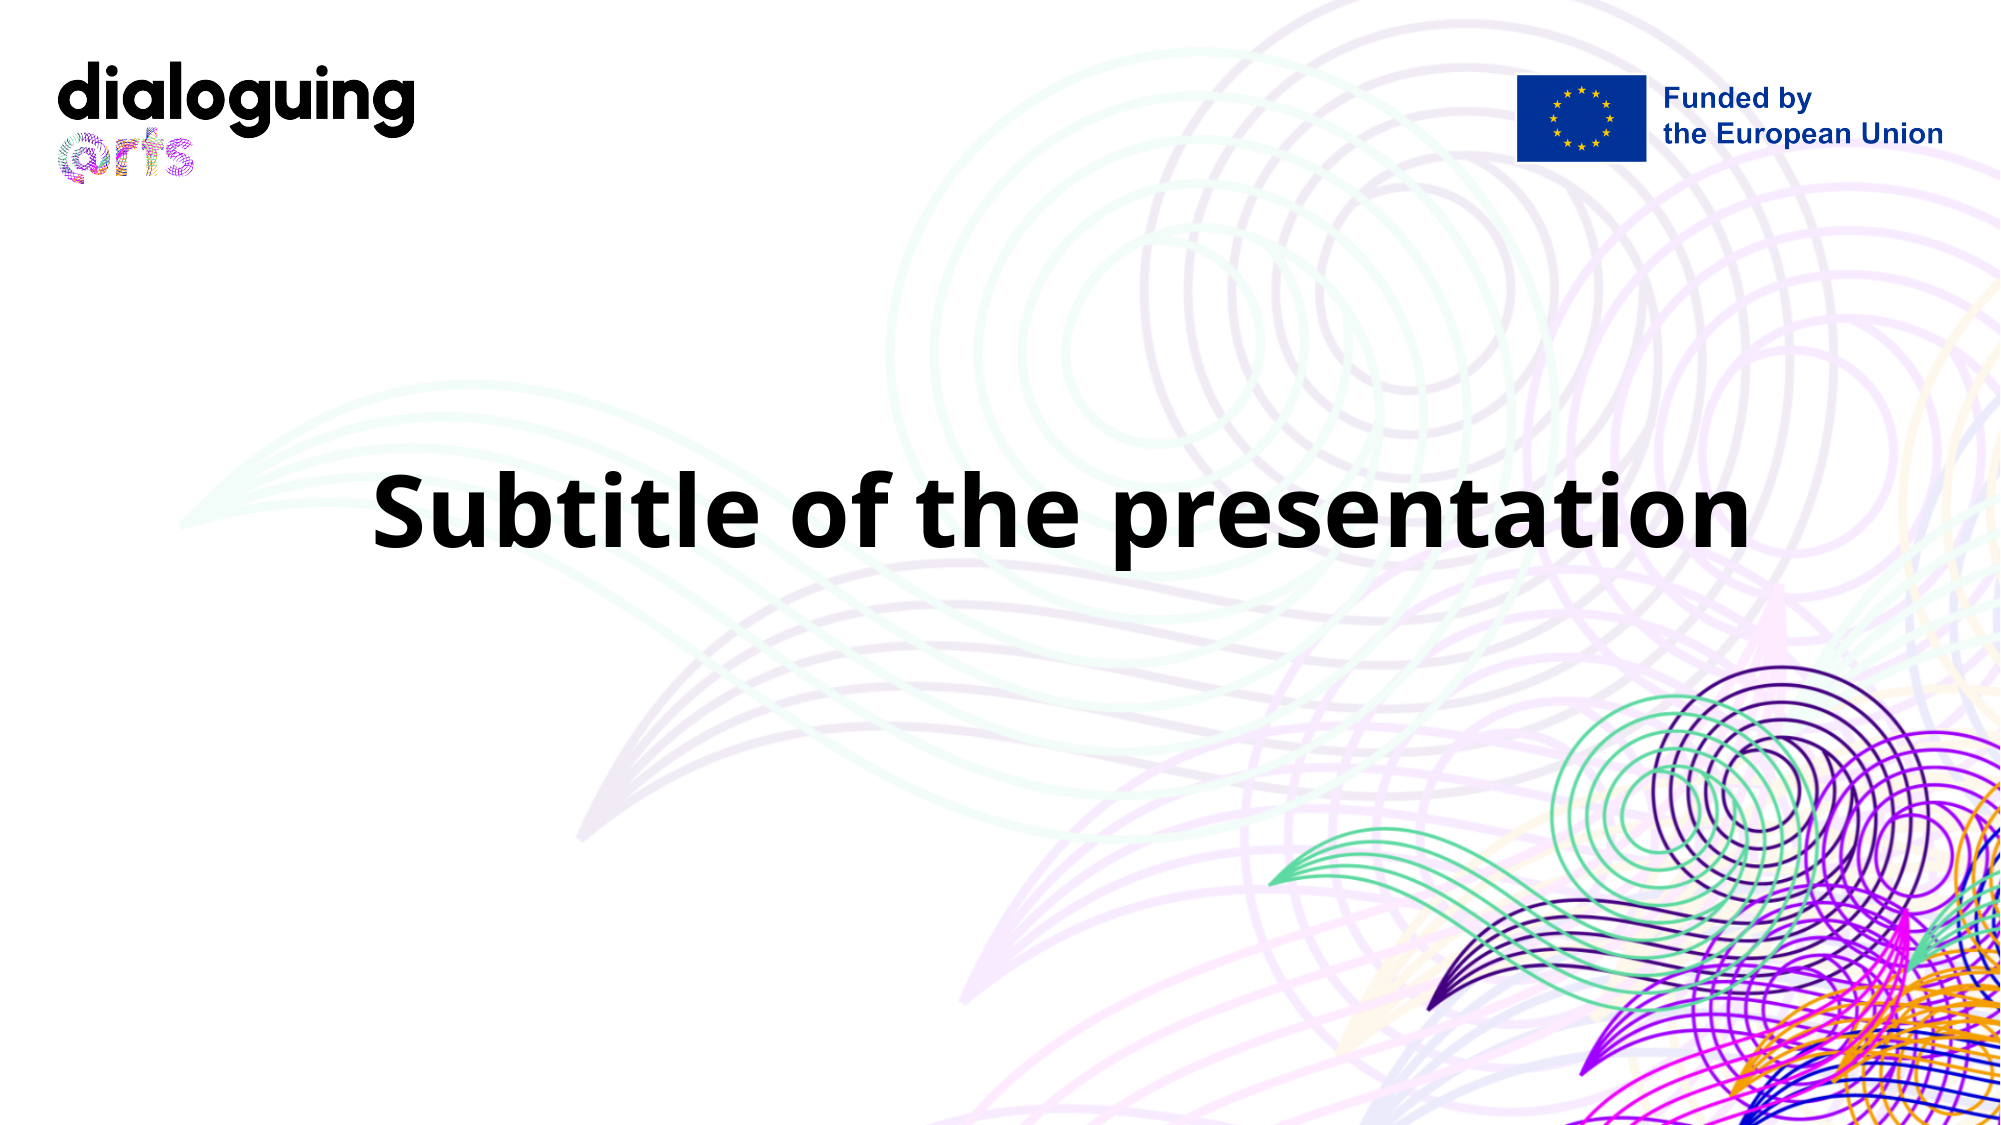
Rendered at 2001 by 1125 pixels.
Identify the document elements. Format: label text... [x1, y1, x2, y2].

picture [0, 0, 2001, 1125]
title Subtitle of the presentation [356, 453, 2000, 672]
